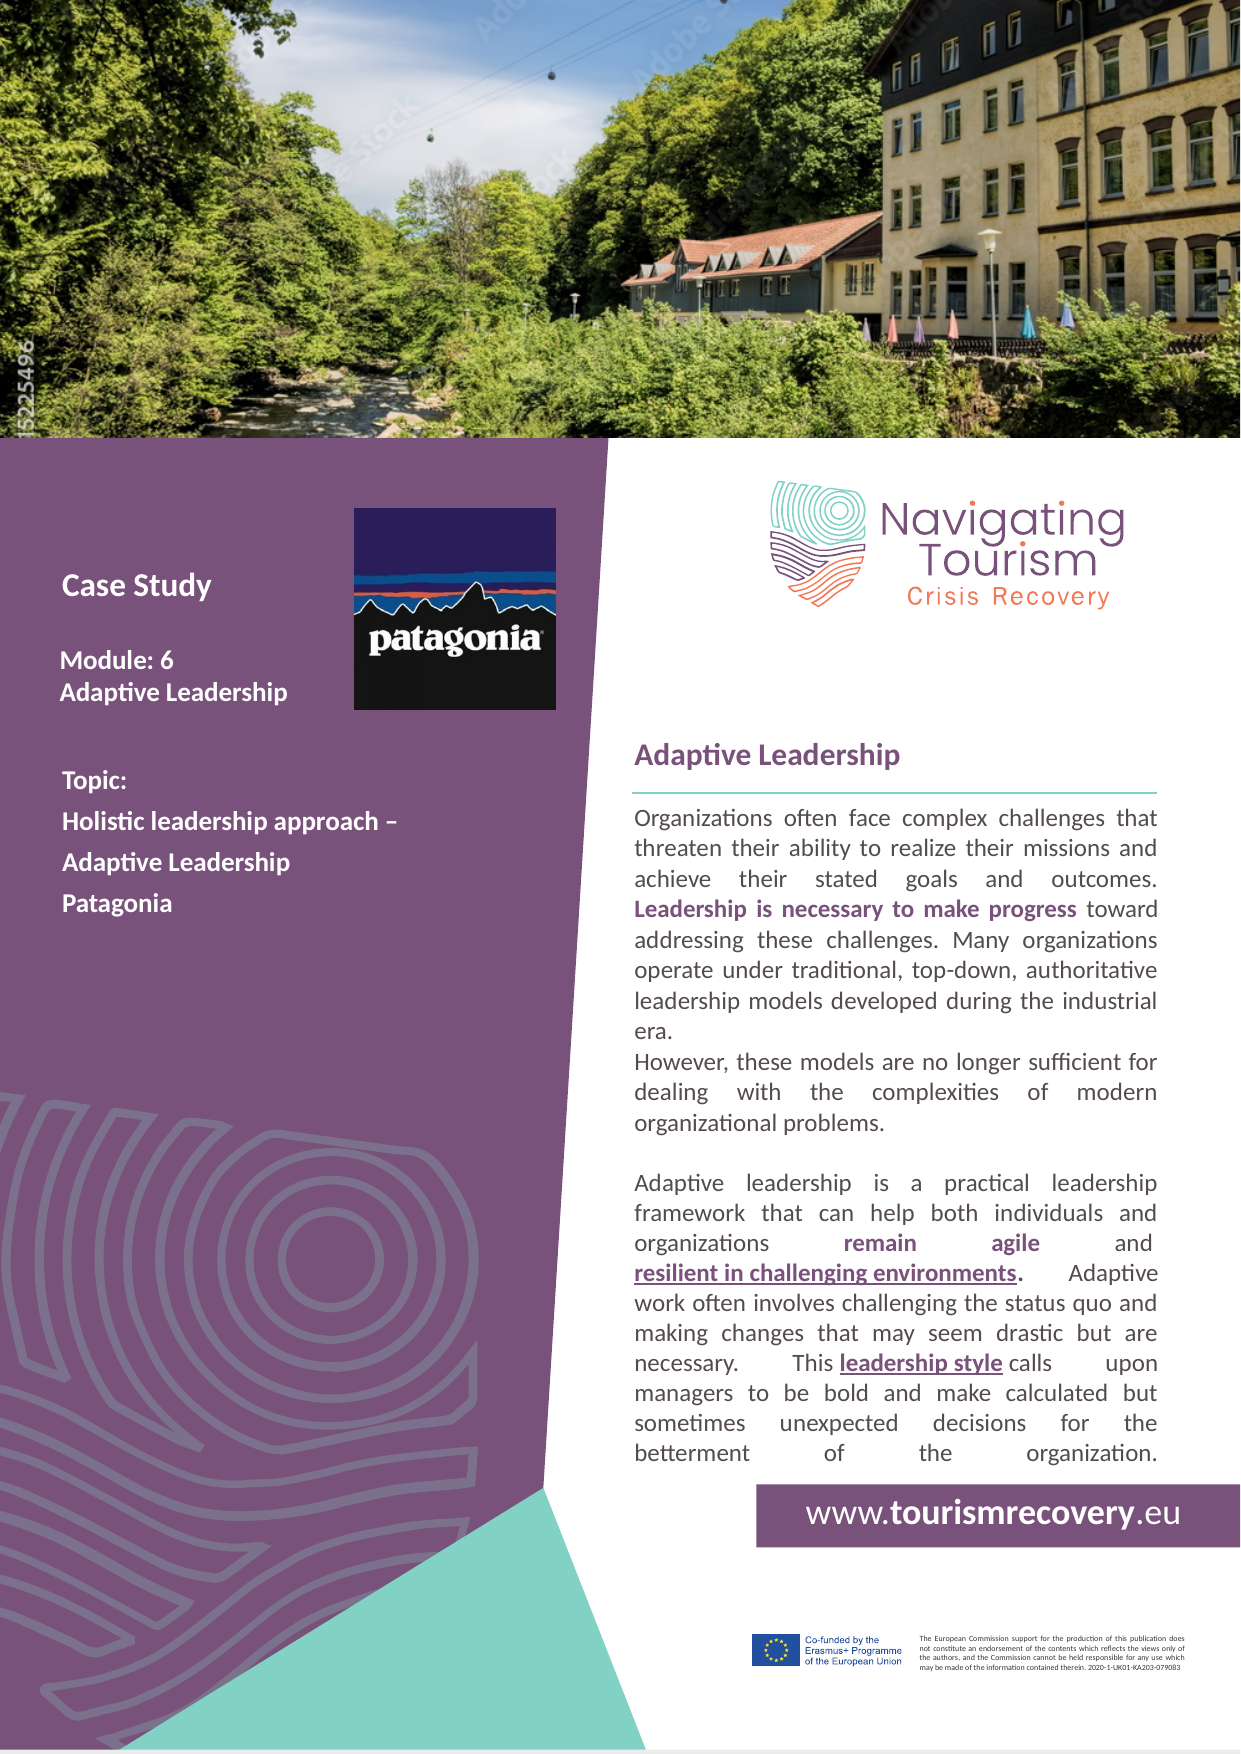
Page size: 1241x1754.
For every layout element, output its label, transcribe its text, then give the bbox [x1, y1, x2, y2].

picture [0, 0, 1241, 438]
picture [354, 508, 556, 710]
list Adaptive Leadership [619, 726, 1112, 792]
list Case Study [47, 547, 349, 610]
list Topic: Holistic leadership approach – Adaptive Leadership Patagonia [47, 768, 535, 831]
text_box Module: 6 Adaptive Leadership [44, 661, 578, 724]
text_box Organizations often face complex challenges that threaten their ability to realize their missions and achieve their stated goals and outcomes. Leadership is necessary to make progress toward addressing these challenges. Many organizations operate under traditional, top-down, authoritative leadership models developed during the industrial era. However, these models are no longer sufficient for dealing with the complexities of modern organizational problems. Adaptive leadership is a practical leadership framework that can help both individuals and organizations remain agile and resilient in challenging environments. Adaptive work often involves challenging the status quo and making changes that may seem drastic but are necessary. This leadership style calls upon managers to be bold and make calculated but sometimes unexpected decisions for the betterment of the organization. [619, 792, 1174, 1484]
